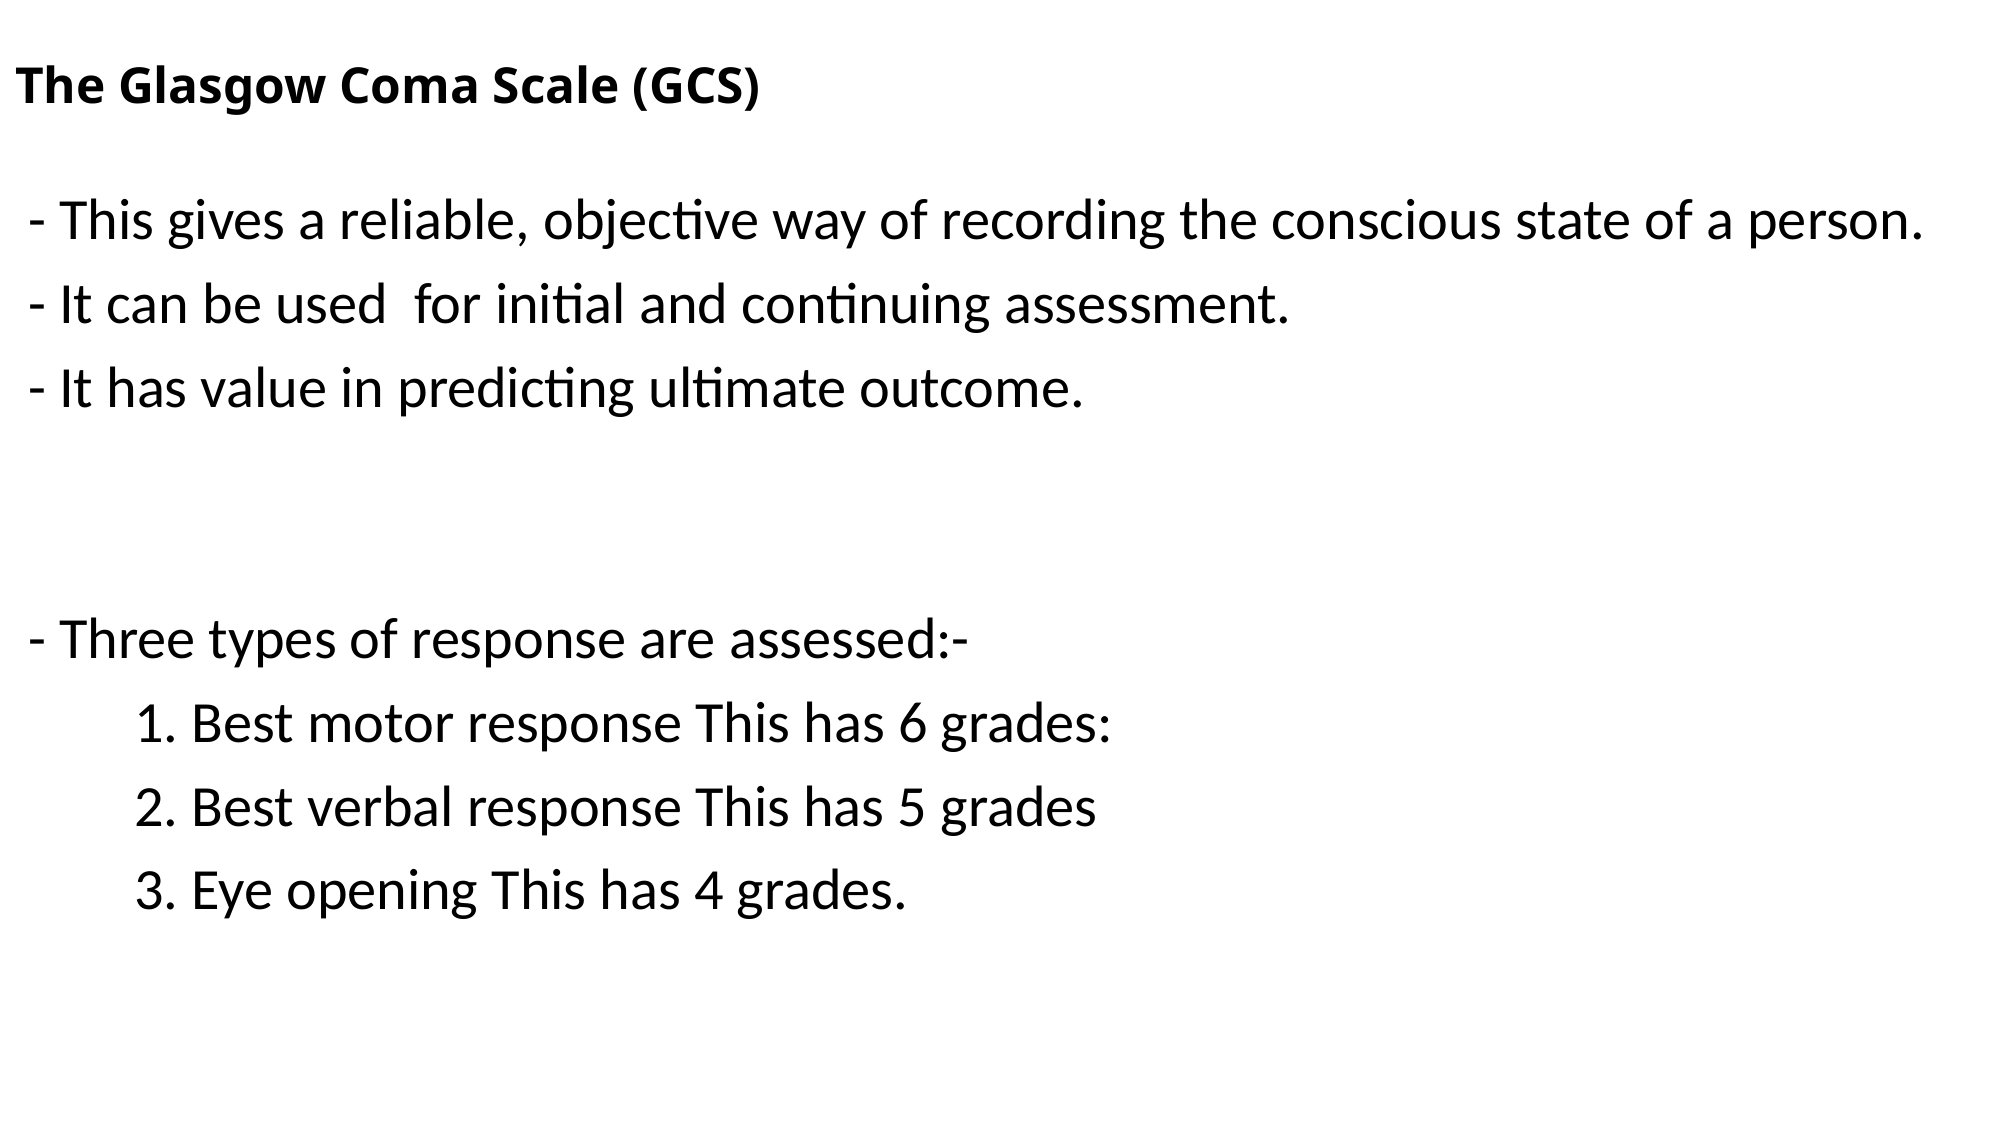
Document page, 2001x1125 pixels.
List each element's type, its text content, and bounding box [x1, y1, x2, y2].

title The Glasgow Coma Scale (GCS) [0, 0, 1863, 181]
list - This gives a reliable, objective way of recording the conscious state of a person. - It can be used for initial and continuing assessment. - It has value in predicting ultimate outcome. - Three types of response are assessed:- 1. Best motor response This has 6 grades: 2. Best verbal response This has 5 grades 3. Eye opening This has 4 grades. [0, 181, 2000, 1125]
